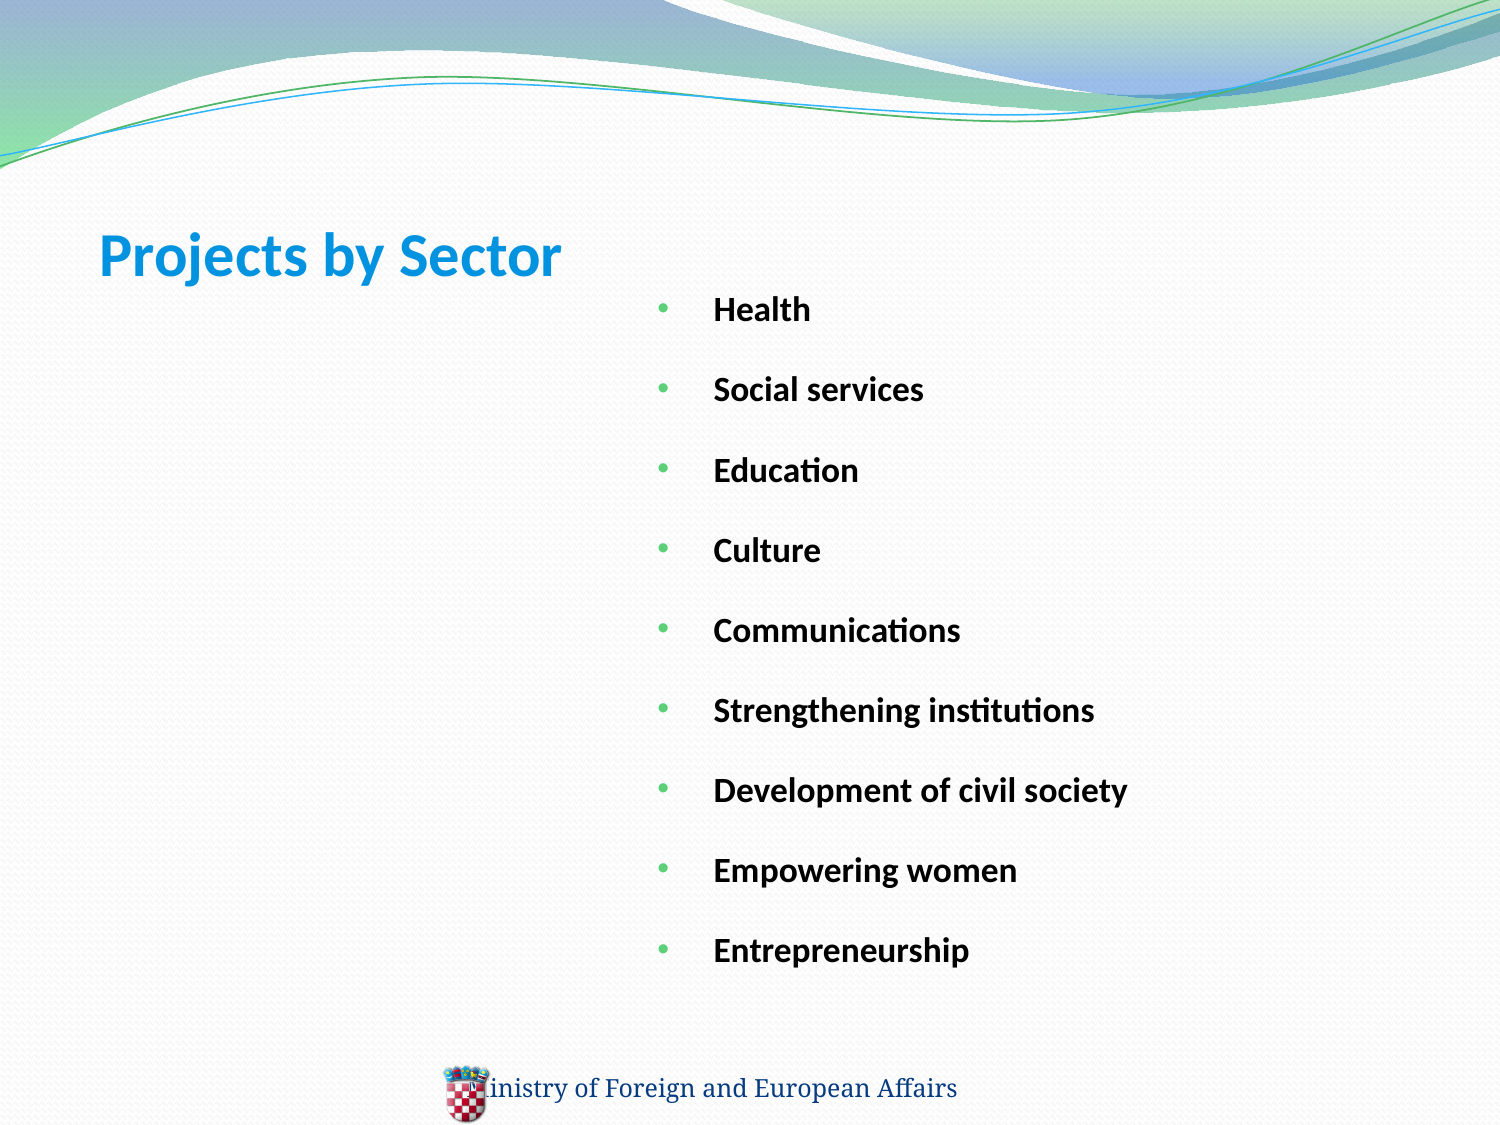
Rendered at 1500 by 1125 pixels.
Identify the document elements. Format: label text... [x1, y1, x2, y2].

title Projects by Sector [99, 196, 1500, 289]
footer Ministry of Foreign and European Affairs [437, 1042, 988, 1103]
list Health Social services Education Culture Communications Strengthening institutions Development of civil society Empowering women Entrepreneurship [620, 278, 1353, 1000]
picture [441, 1062, 492, 1125]
